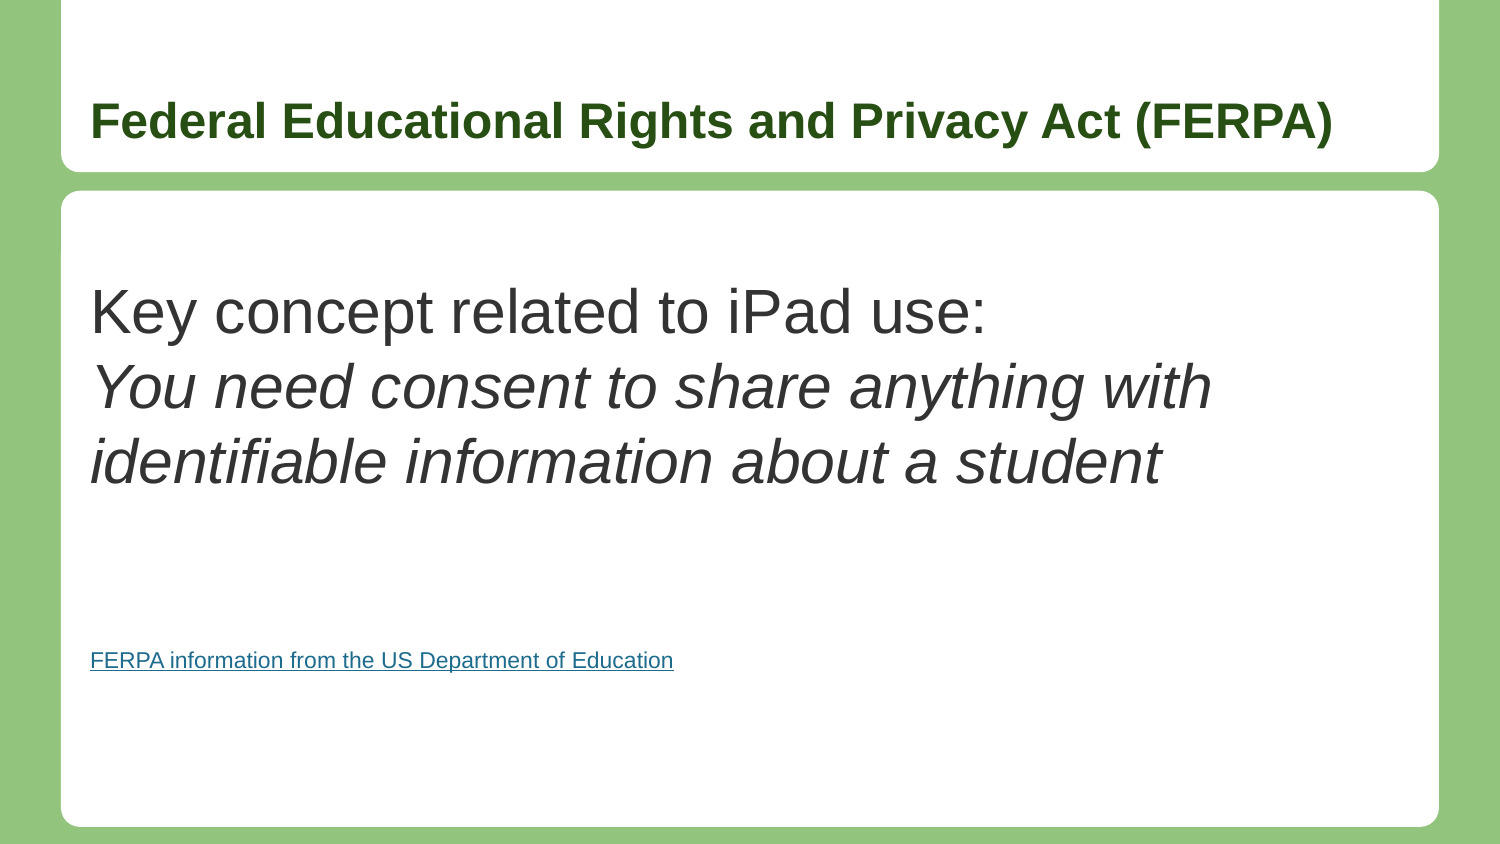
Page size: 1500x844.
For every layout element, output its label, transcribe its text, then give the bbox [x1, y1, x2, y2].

title Federal Educational Rights and Privacy Act (FERPA) [75, 22, 1425, 164]
list Key concept related to iPad use: You need consent to share anything with identifiable information about a student FERPA information from the US Department of Education [75, 255, 1425, 808]
